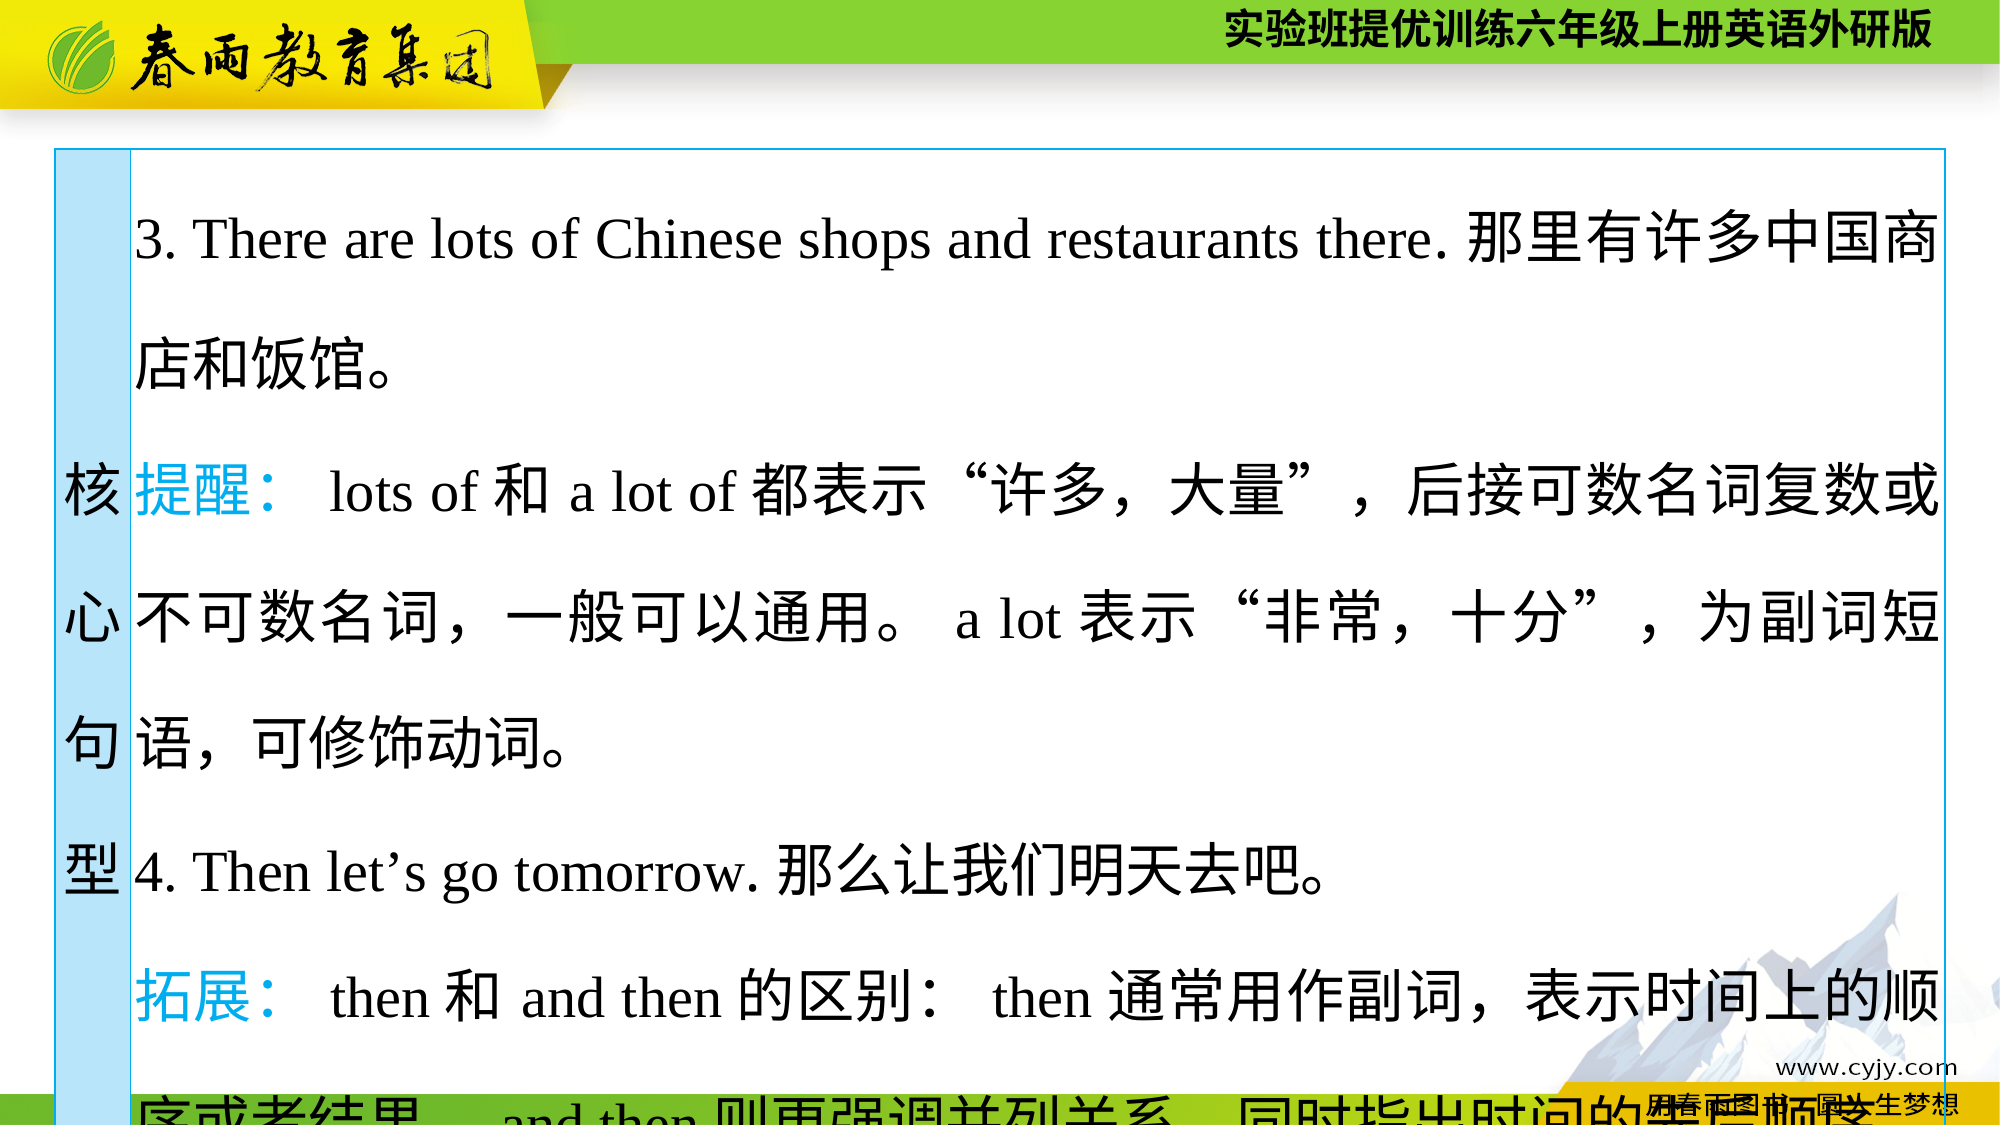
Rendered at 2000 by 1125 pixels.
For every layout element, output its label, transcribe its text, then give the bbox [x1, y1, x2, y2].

table_header 3. There are lots of Chinese shops and restaurants there.那里有许多中国商店和饭馆。 提醒：lots of和a lot of都表示“许多，大量”，后接可数名词复数或不可数名词，一般可以通用。a lot表示“非常，十分”，为副词短语，可修饰动词。 4. Then let’s go tomorrow.那么让我们明天去吧。 拓展：then和and then的区别：then通常用作副词，表示时间上的顺序或者结果。and then则更强调并列关系，同时指出时间的先后顺序。 [131, 150, 1944, 1125]
table_header 核 心 句 型 [56, 150, 130, 1125]
picture [0, 0, 2000, 1125]
